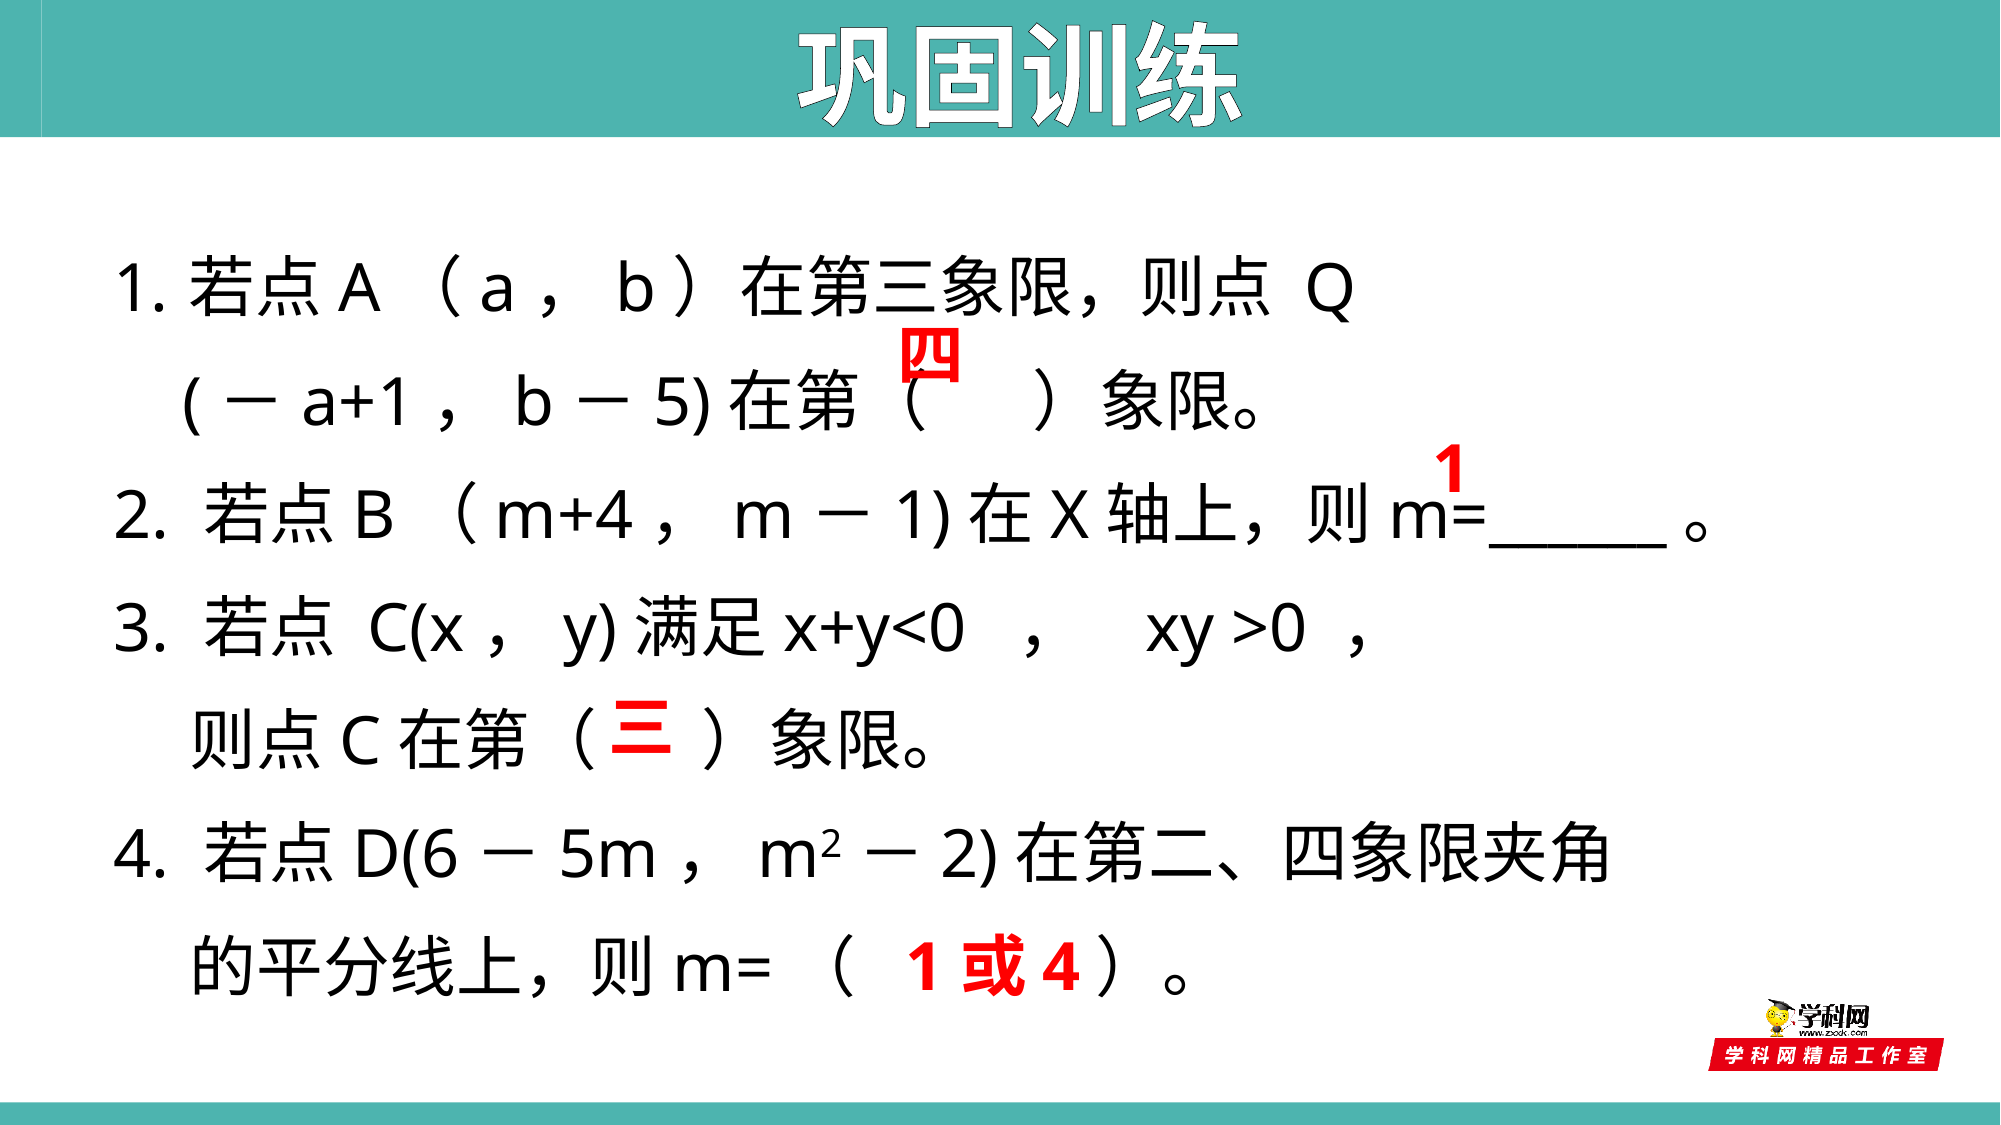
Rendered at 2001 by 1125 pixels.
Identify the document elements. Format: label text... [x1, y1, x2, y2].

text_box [0, 0, 2000, 138]
text_box [0, 1100, 2000, 1125]
text_box 若点A（a，b）在第三象限，则点 Q (－a+1，b－5)在第（ ）象限。 2. 若点B（m+4，m－1)在X轴上，则m=______。 3. 若点 C(x，y)满足x+y<0 ， xy >0 ， 则点C在第（ ）象限。 4. 若点D(6－5m，m2－2)在第二、四象限夹角 的平分线上，则m=（ ）。 [98, 237, 1900, 1012]
text_box 1 [1417, 417, 1486, 513]
picture [1708, 1038, 1944, 1071]
text_box 四 [882, 305, 980, 400]
text_box 三 [593, 677, 691, 773]
text_box 1或4 [890, 916, 1151, 1011]
picture [1766, 1012, 1869, 1037]
